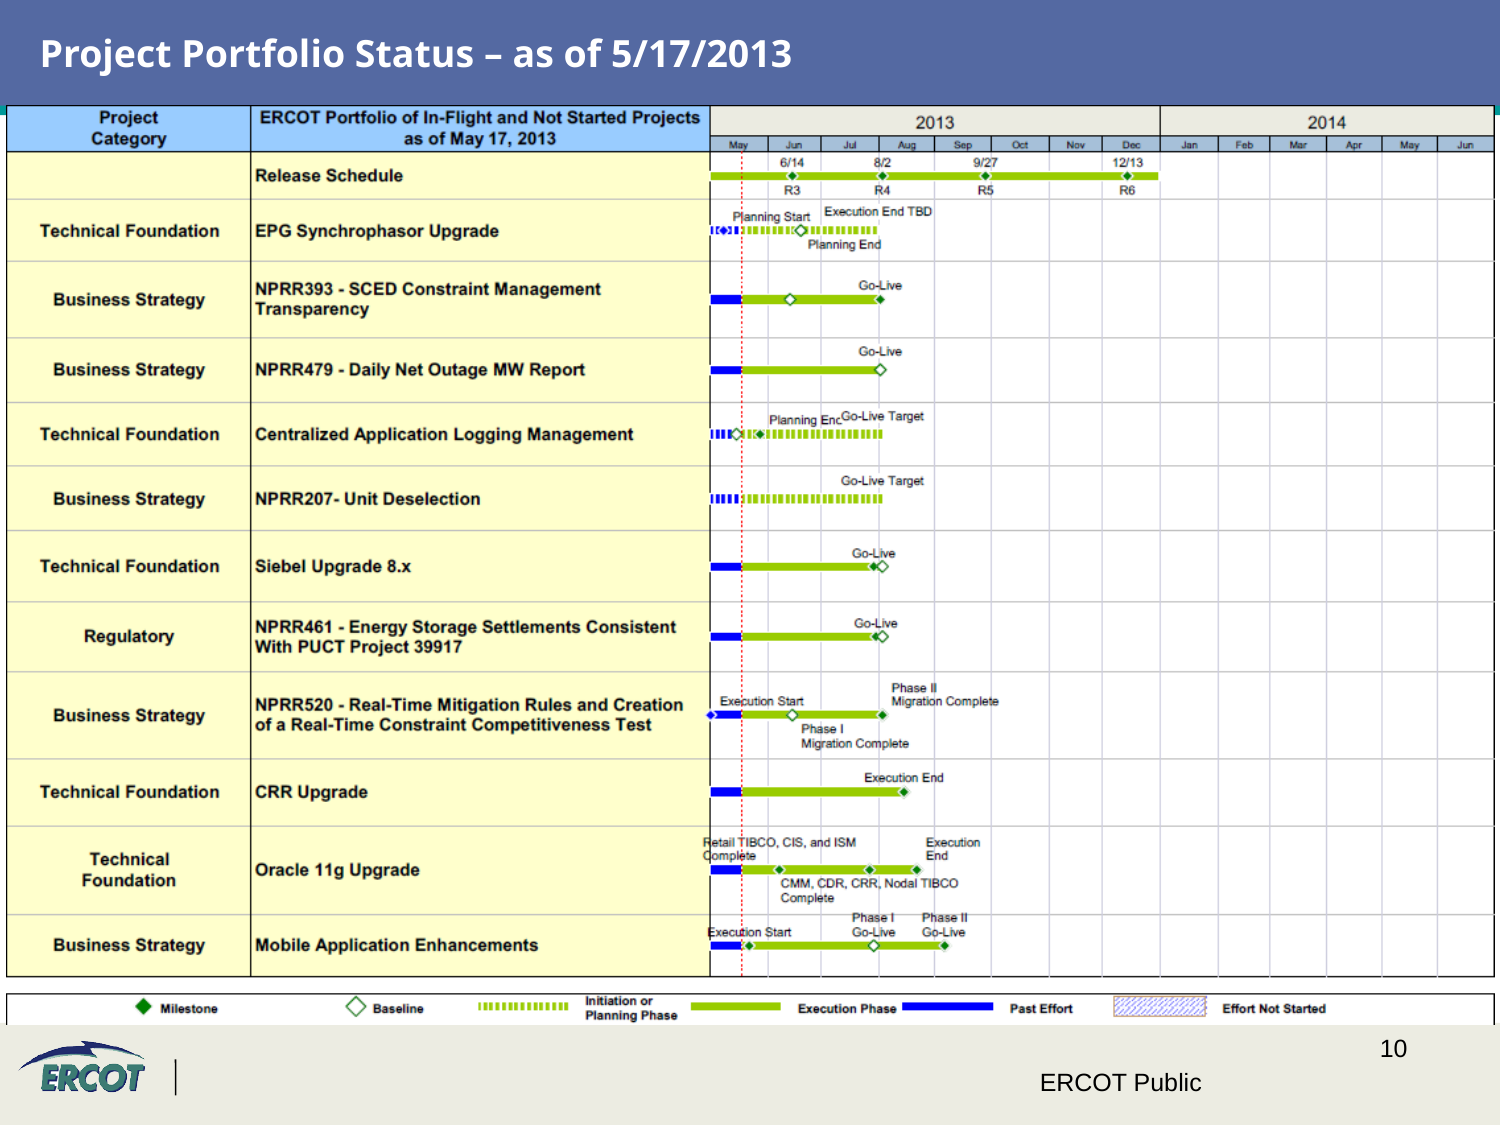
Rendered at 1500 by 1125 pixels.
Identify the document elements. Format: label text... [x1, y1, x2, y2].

text_box Project Portfolio Status – as of 5/17/2013 [24, 30, 1163, 104]
picture [6, 105, 1495, 1026]
picture [10, 1031, 151, 1111]
footer ERCOT Public [1025, 1059, 1438, 1125]
text_box [24, 22, 1450, 85]
